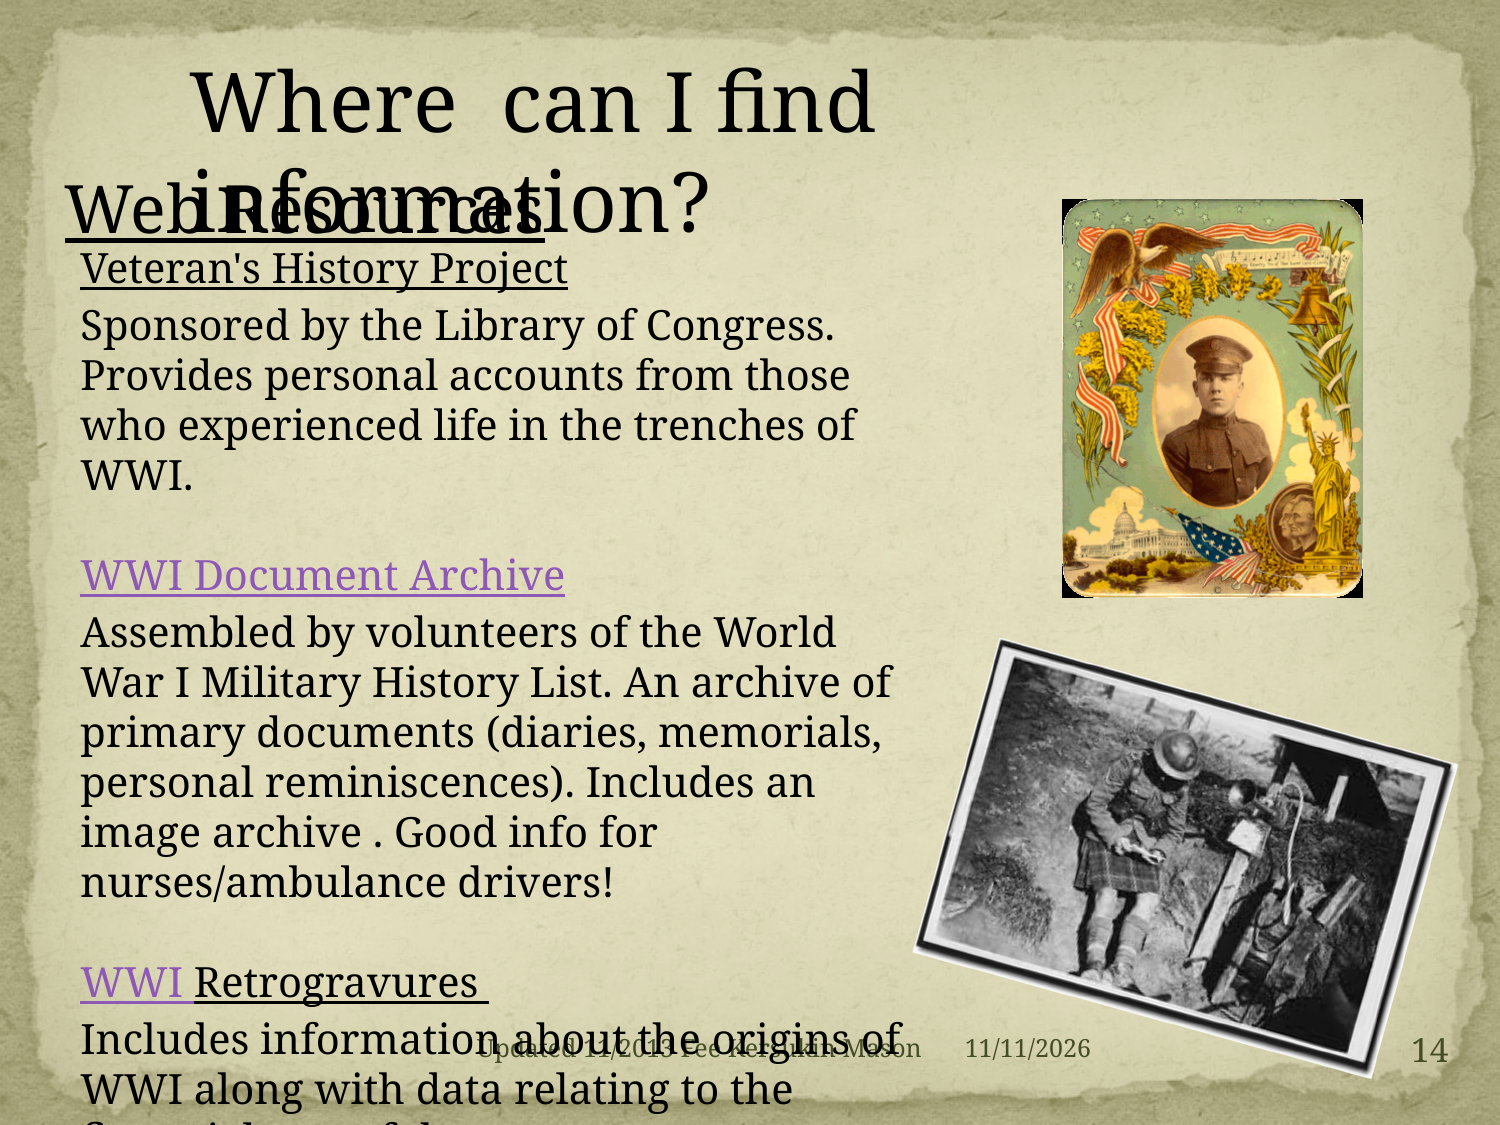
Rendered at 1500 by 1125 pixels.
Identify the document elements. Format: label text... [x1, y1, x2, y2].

text_box Web Resources [50, 159, 600, 254]
picture [913, 639, 1457, 1061]
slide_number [950, 1030, 1375, 1081]
text_box Veteran's History Project Sponsored by the Library of Congress. Provides personal accounts from those who experienced life in the trenches of WWI. WWI Document Archive Assembled by volunteers of the World War I Military History List. An archive of primary documents (diaries, memorials, personal reminiscences). Includes an image archive . Good info for nurses/ambulance drivers! WWI Retrogravures Includes information about the origins of WWI along with data relating to the financial cost of the war. [65, 234, 941, 1125]
text_box Where can I find information? [174, 42, 1325, 257]
slide_number 14 [1379, 1014, 1480, 1089]
footer Updated 11/2013 Fee Kersukin Mason [350, 1017, 938, 1081]
picture [1062, 199, 1363, 598]
